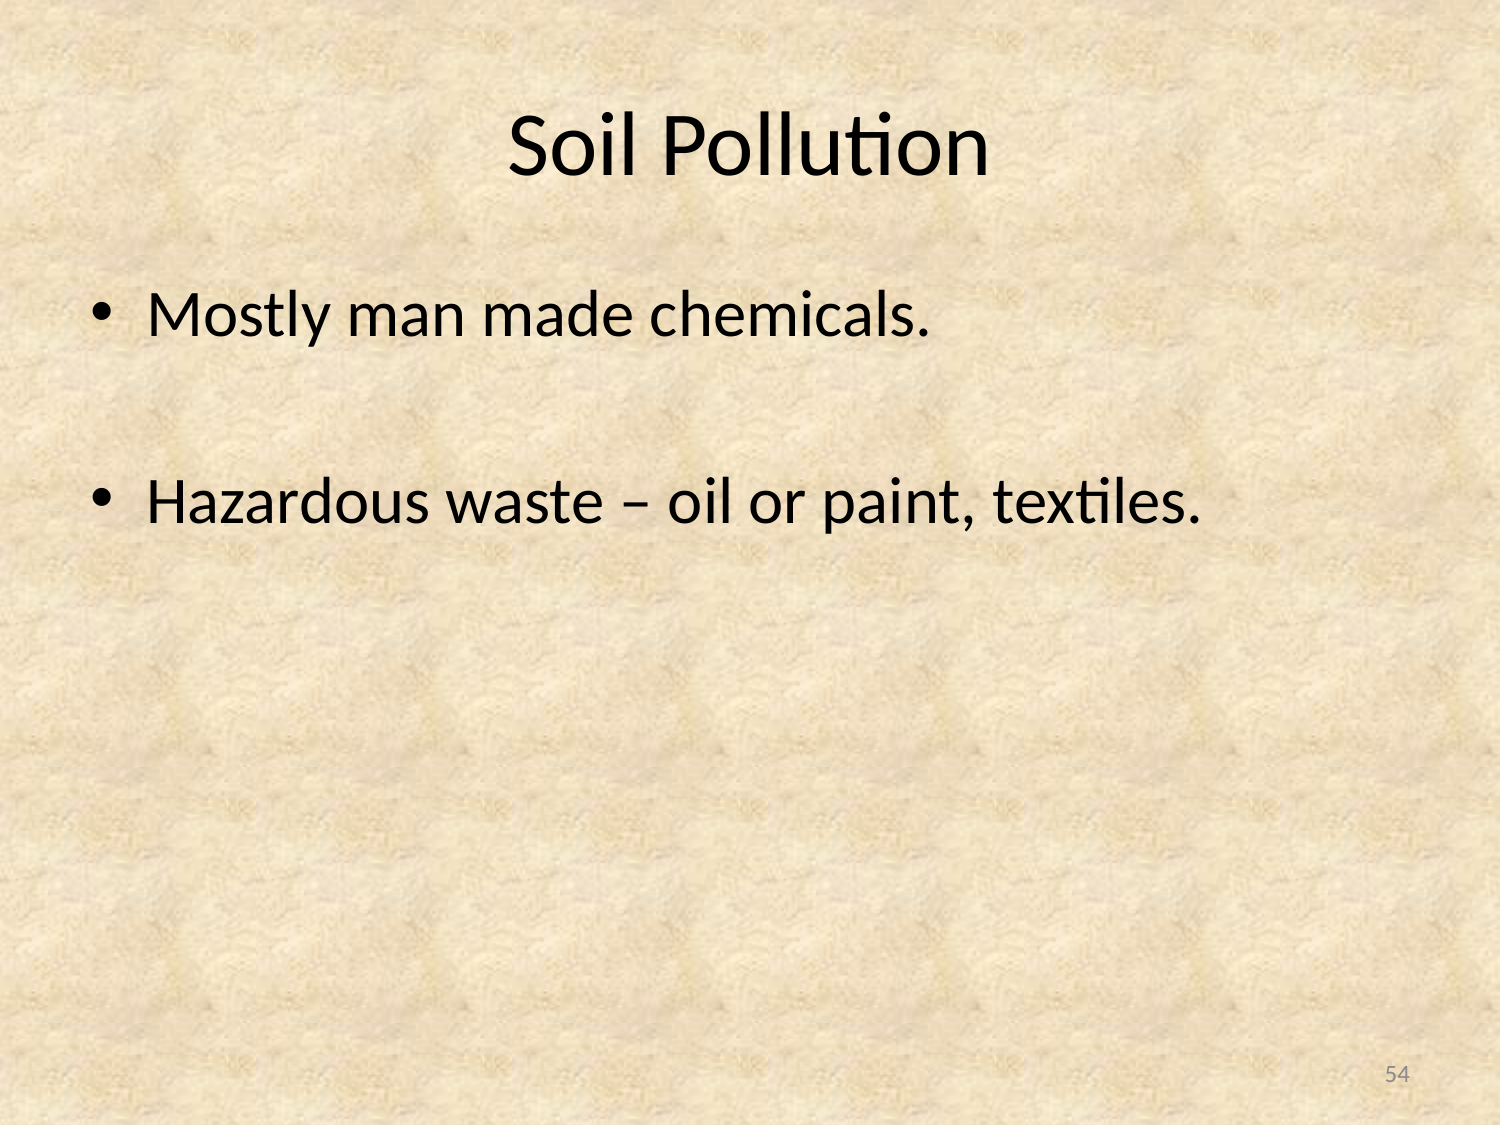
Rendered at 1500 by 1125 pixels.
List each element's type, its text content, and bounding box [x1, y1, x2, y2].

title Soil Pollution [75, 45, 1425, 233]
slide_number 54 [1074, 1042, 1425, 1103]
list Mostly man made chemicals. Hazardous waste – oil or paint, textiles. [75, 262, 1425, 1005]
